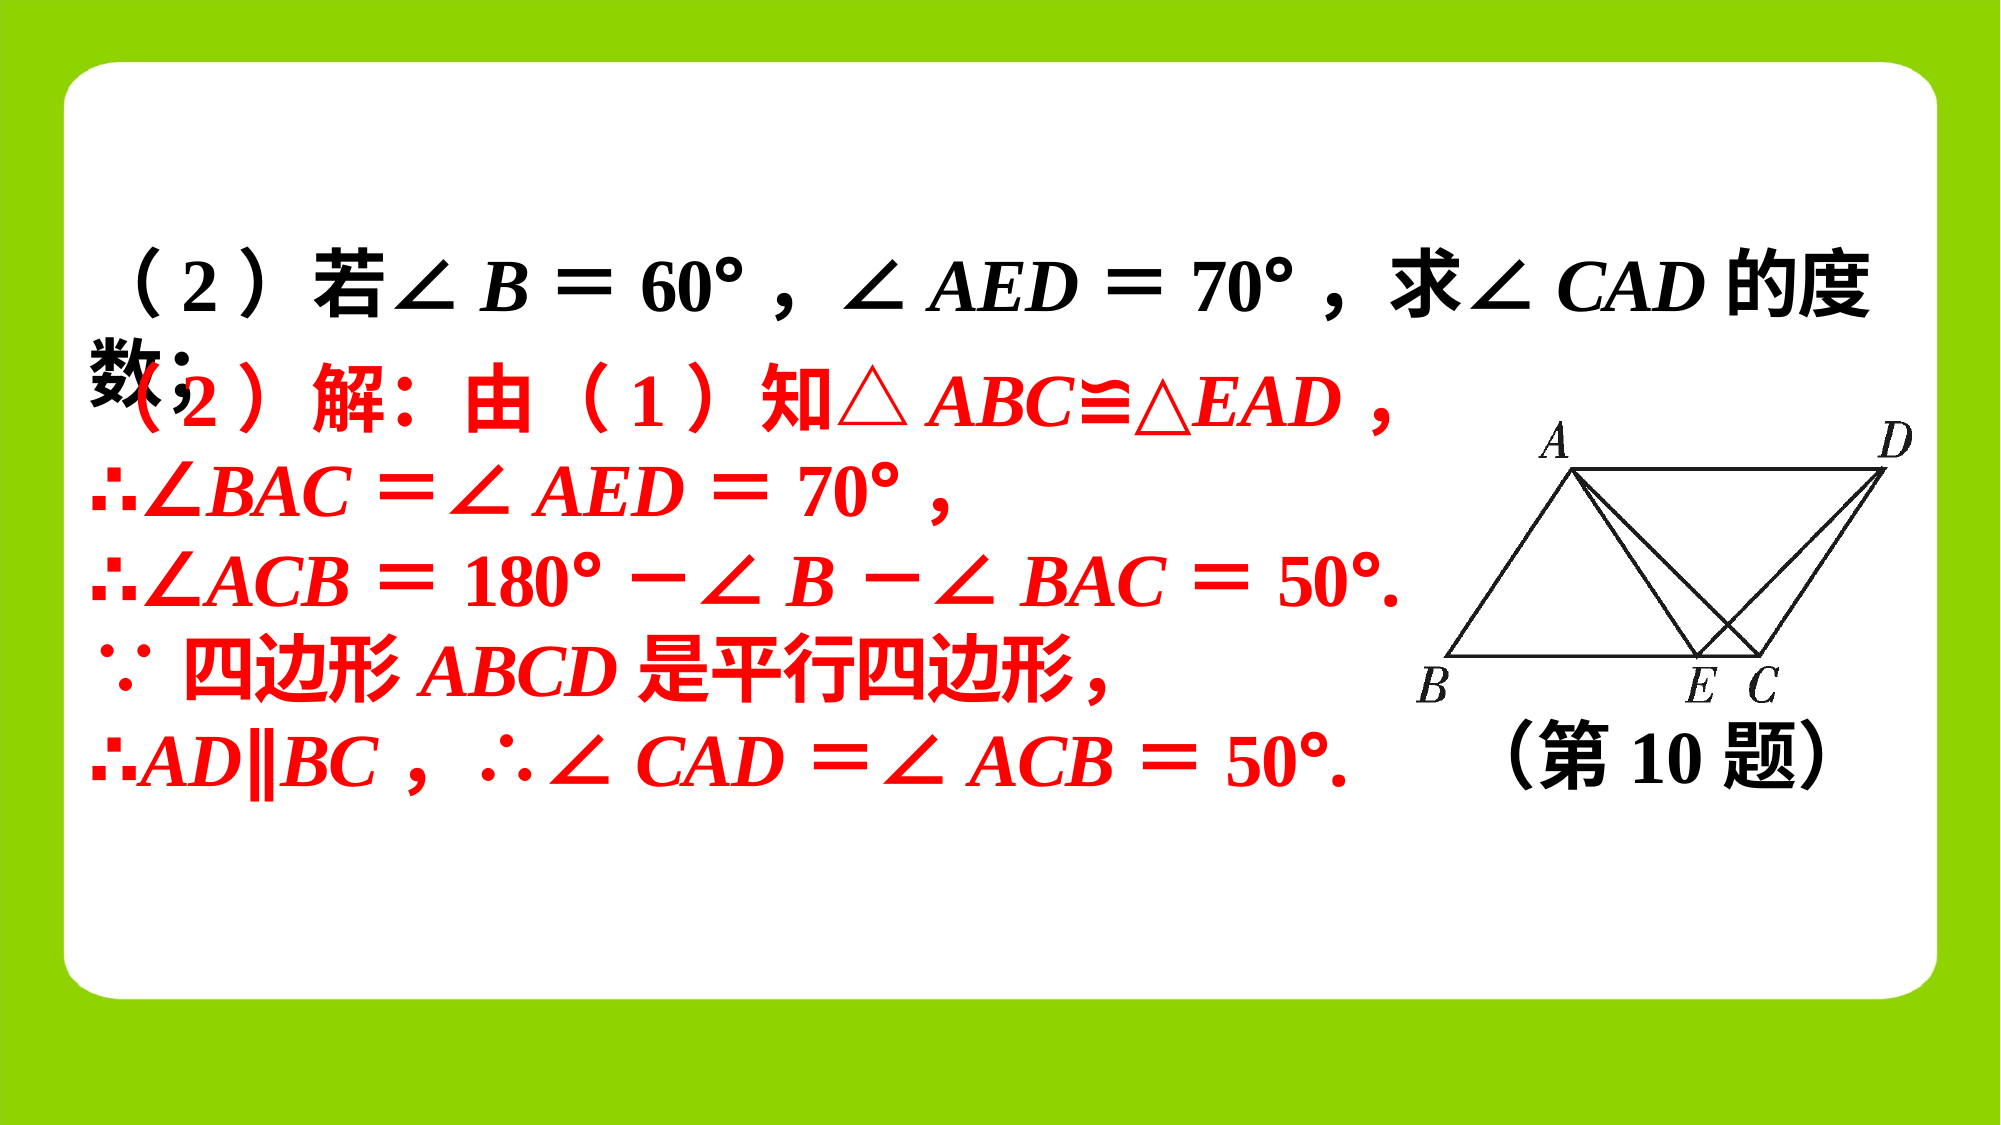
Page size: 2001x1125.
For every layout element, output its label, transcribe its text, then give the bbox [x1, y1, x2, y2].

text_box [1416, 421, 1912, 800]
text_box （2）若∠B＝60°，∠AED＝70°，求∠CAD的度数； [88, 236, 1912, 419]
picture [0, 0, 2001, 1125]
text_box （2）解：由（1）知△ABC≌△EAD， ∴∠BAC＝∠AED＝70°， ∴∠ACB＝180°－∠B－∠BAC＝50°. ∵四边形ABCD是平行四边形， ∴AD∥BC，∴∠CAD＝∠ACB＝50°. [88, 351, 1792, 988]
